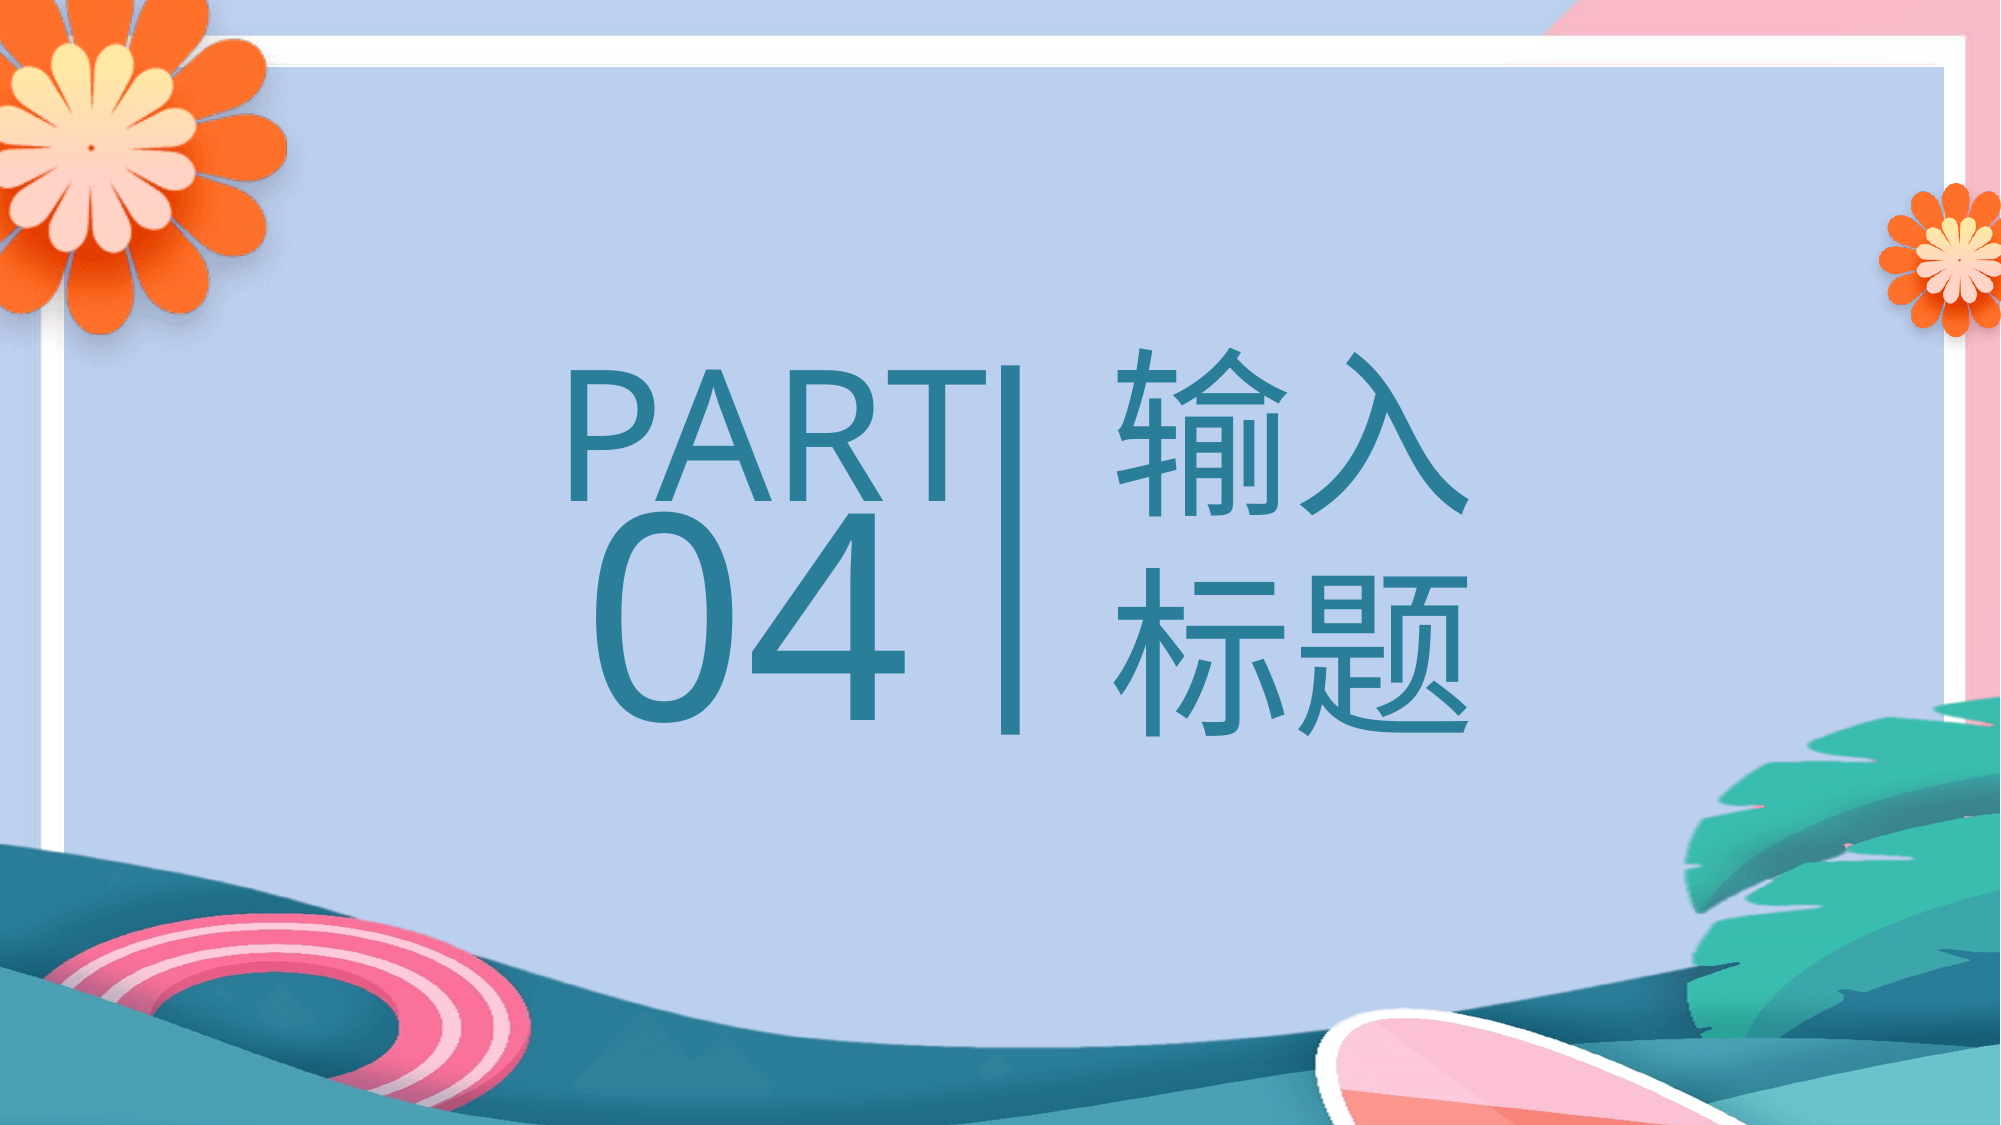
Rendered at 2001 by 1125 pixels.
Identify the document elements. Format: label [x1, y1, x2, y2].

picture [1820, 160, 2001, 369]
text_box [537, 311, 1513, 789]
picture [0, 686, 2000, 1125]
text_box [0, 0, 2000, 686]
picture [0, 0, 429, 414]
